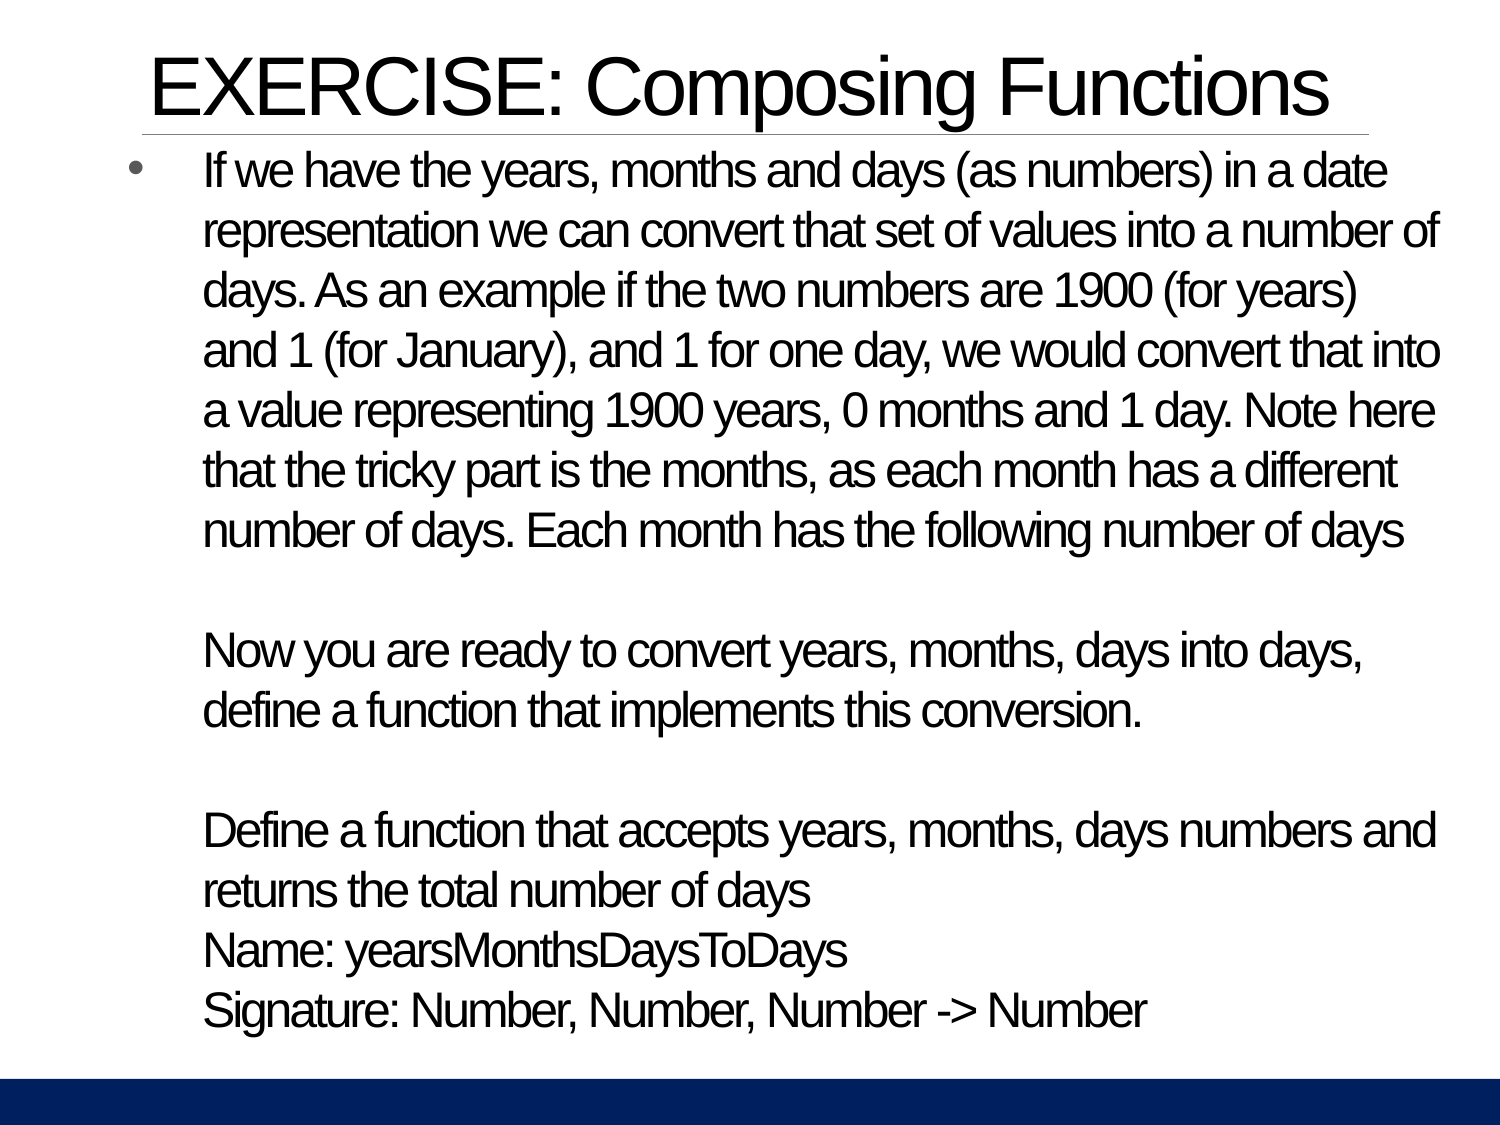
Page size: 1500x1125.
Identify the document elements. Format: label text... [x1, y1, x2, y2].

title EXERCISE: Composing Functions [146, 29, 1500, 220]
text_box If we have the years, months and days (as numbers) in a date representation we can convert that set of values into a number of days. As an example if the two numbers are 1900 (for years) and 1 (for January), and 1 for one day, we would convert that into a value representing 1900 years, 0 months and 1 day. Note here that the tricky part is the months, as each month has a different number of days. Each month has the following number of days Now you are ready to convert years, months, days into days, define a function that implements this conversion. Define a function that accepts years, months, days numbers and returns the total number of days Name: yearsMonthsDaysToDays Signature: Number, Number, Number -> Number [124, 112, 1440, 1098]
